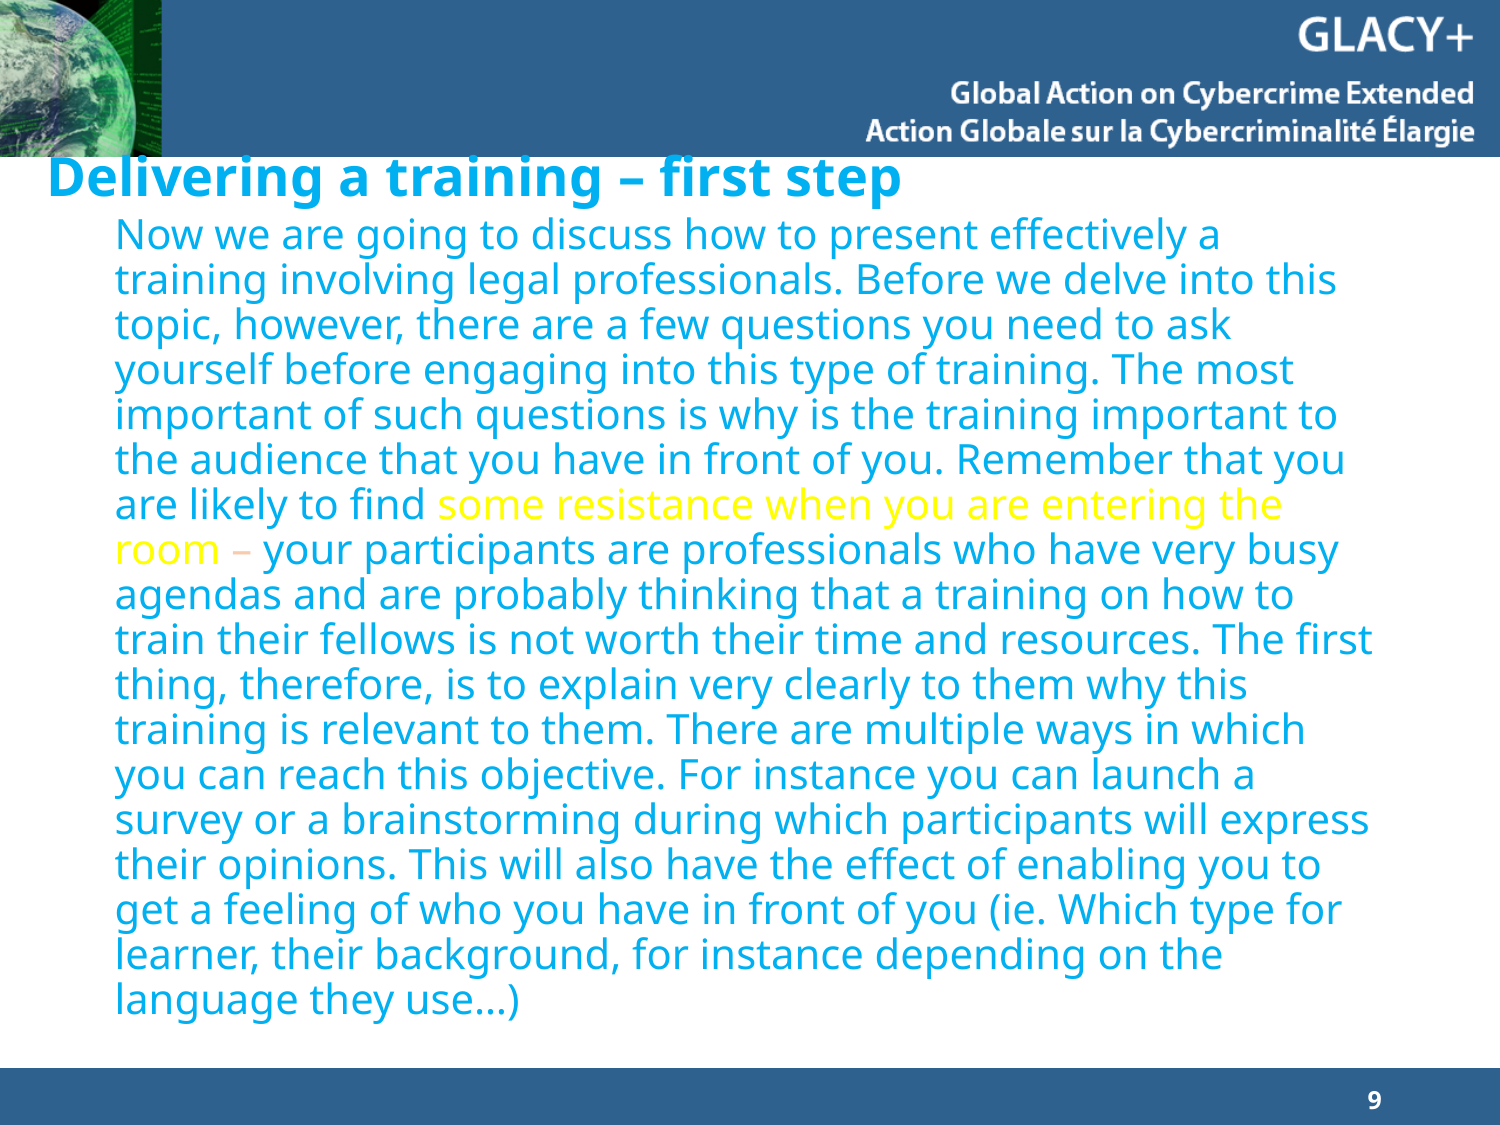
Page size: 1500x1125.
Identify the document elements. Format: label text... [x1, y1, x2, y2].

picture [0, 0, 1500, 157]
title Delivering a training – first step [9, 75, 1397, 263]
list Now we are going to discuss how to present effectively a training involving legal professionals. Before we delve into this topic, however, there are a few questions you need to ask yourself before engaging into this type of training. The most important of such questions is why is the training important to the audience that you have in front of you. Remember that you are likely to find some resistance when you are entering the room – your participants are professionals who have very busy agendas and are probably thinking that a training on how to train their fellows is not worth their time and resources. The first thing, therefore, is to explain very clearly to them why this training is relevant to them. There are multiple ways in which you can reach this objective. For instance you can launch a survey or a brainstorming during which participants will express their opinions. This will also have the effect of enabling you to get a feeling of who you have in front of you (ie. Which type for learner, their background, for instance depending on the language they use…) [42, 205, 1397, 920]
slide_number 9 [1059, 1071, 1397, 1125]
